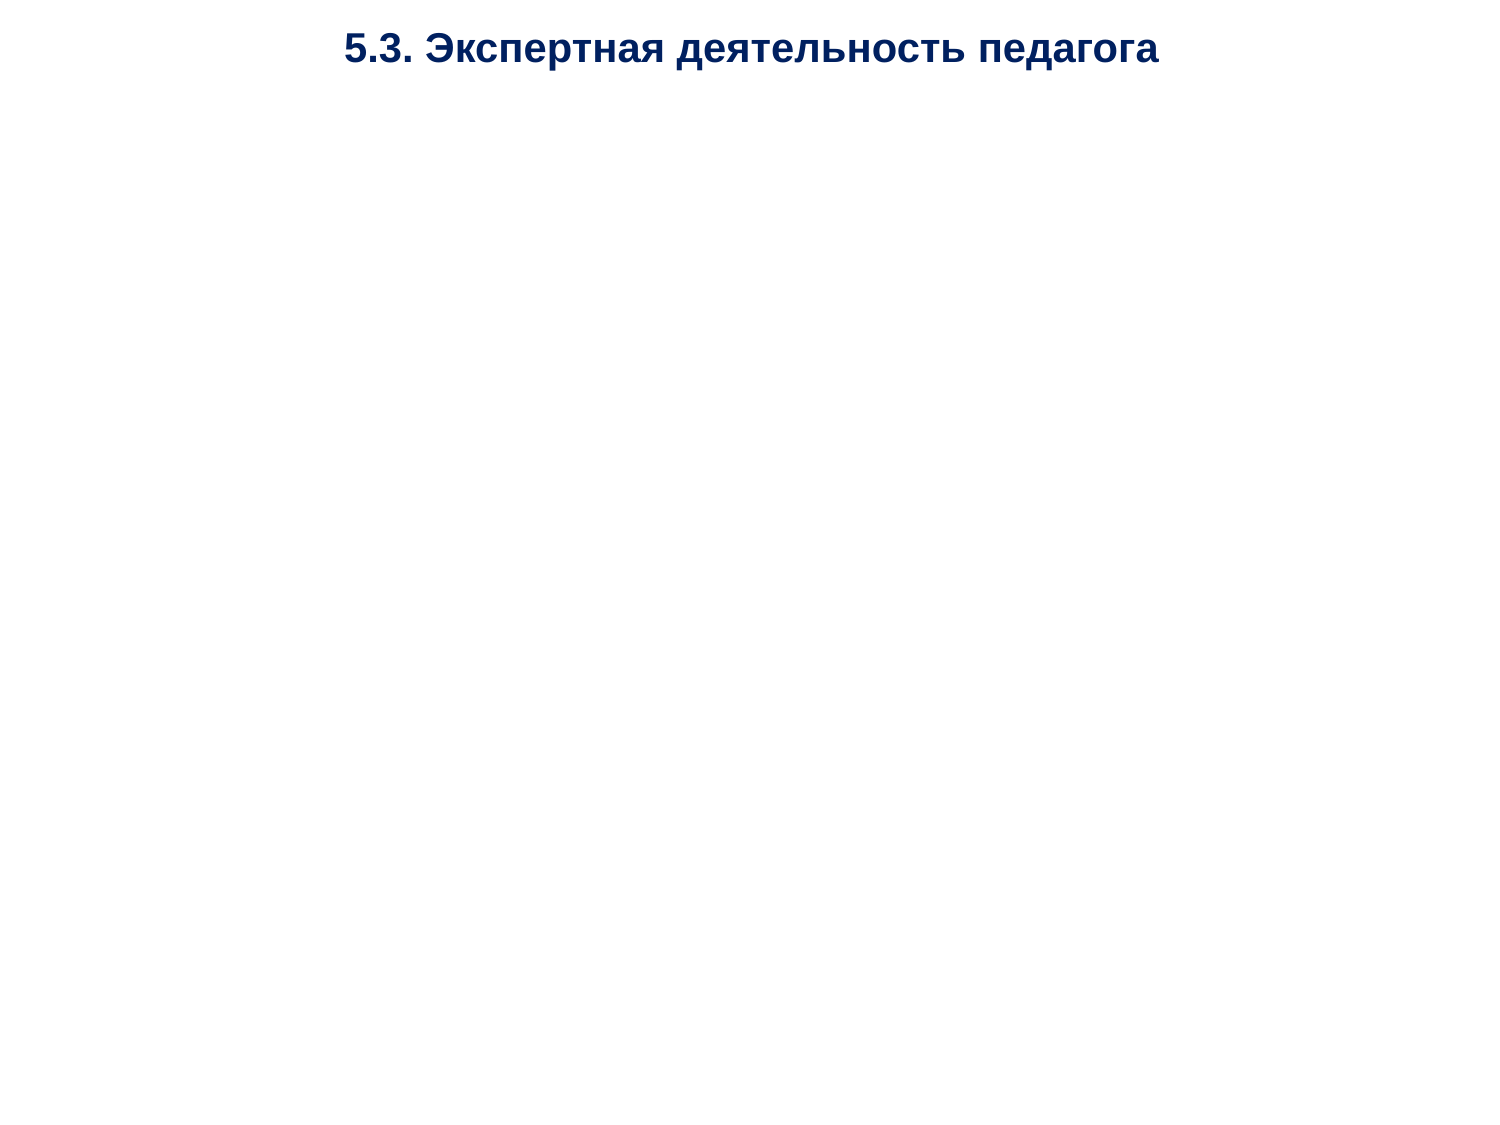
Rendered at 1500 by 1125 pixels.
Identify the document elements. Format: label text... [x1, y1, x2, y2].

title 5.3. Экспертная деятельность педагога [76, 2, 1427, 90]
